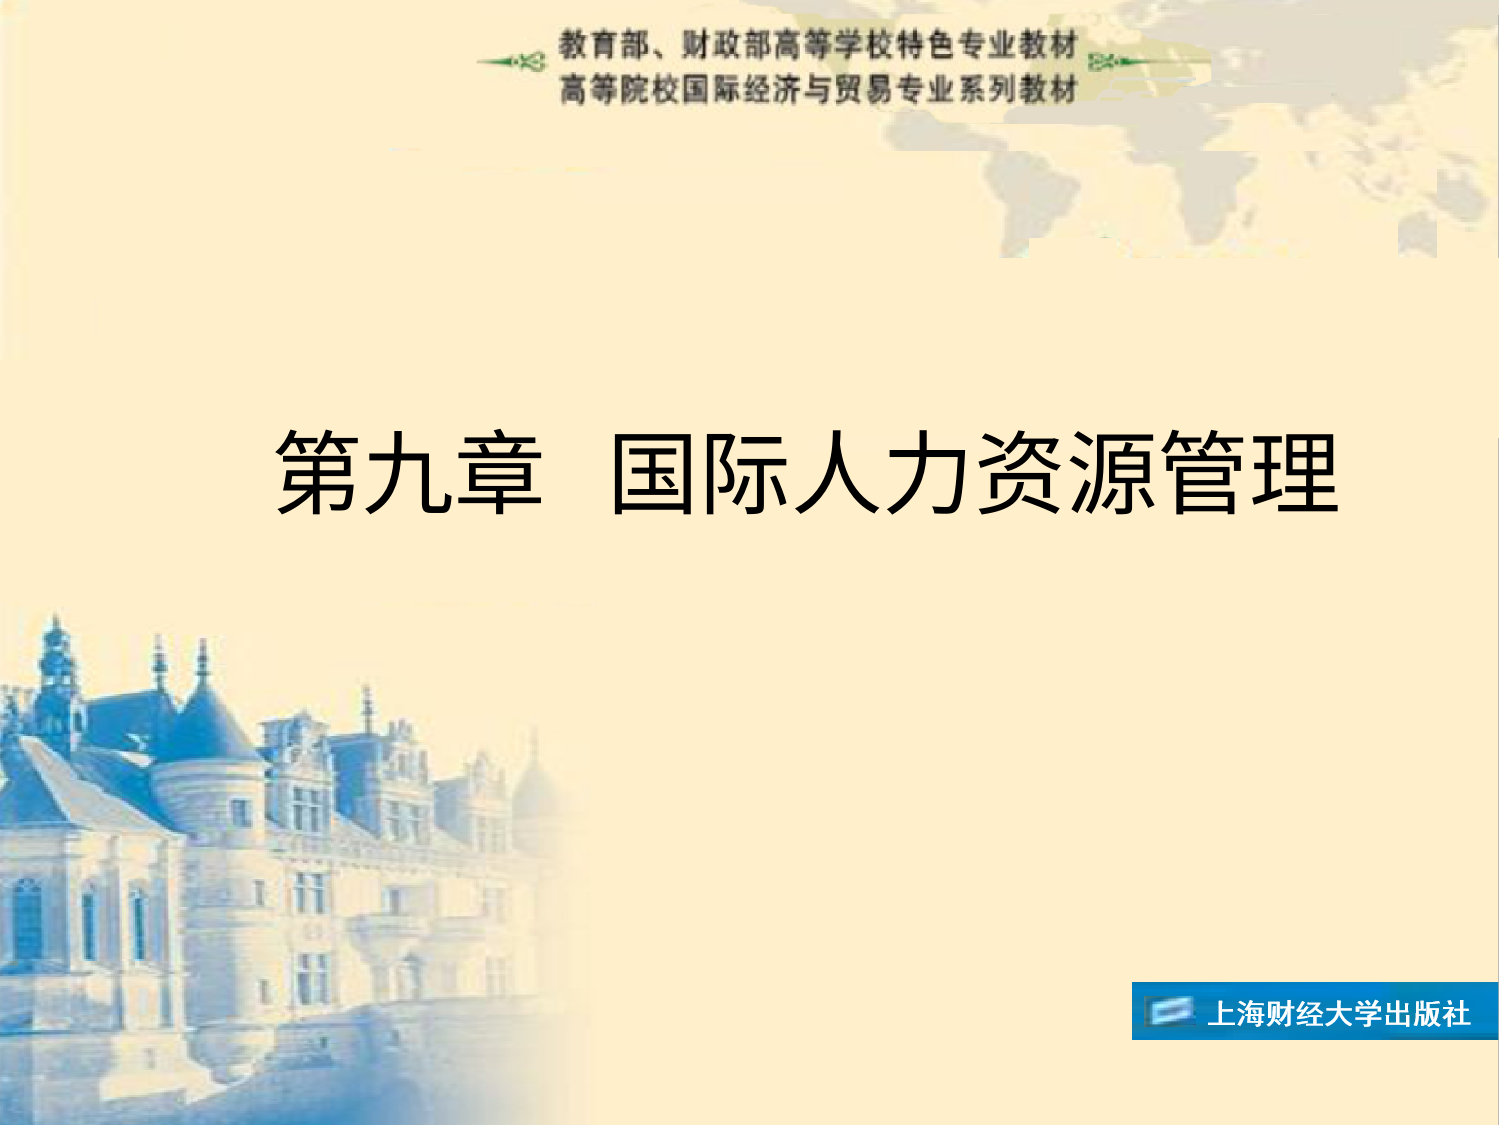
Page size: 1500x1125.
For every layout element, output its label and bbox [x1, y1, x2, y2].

list [0, 0, 1499, 1125]
